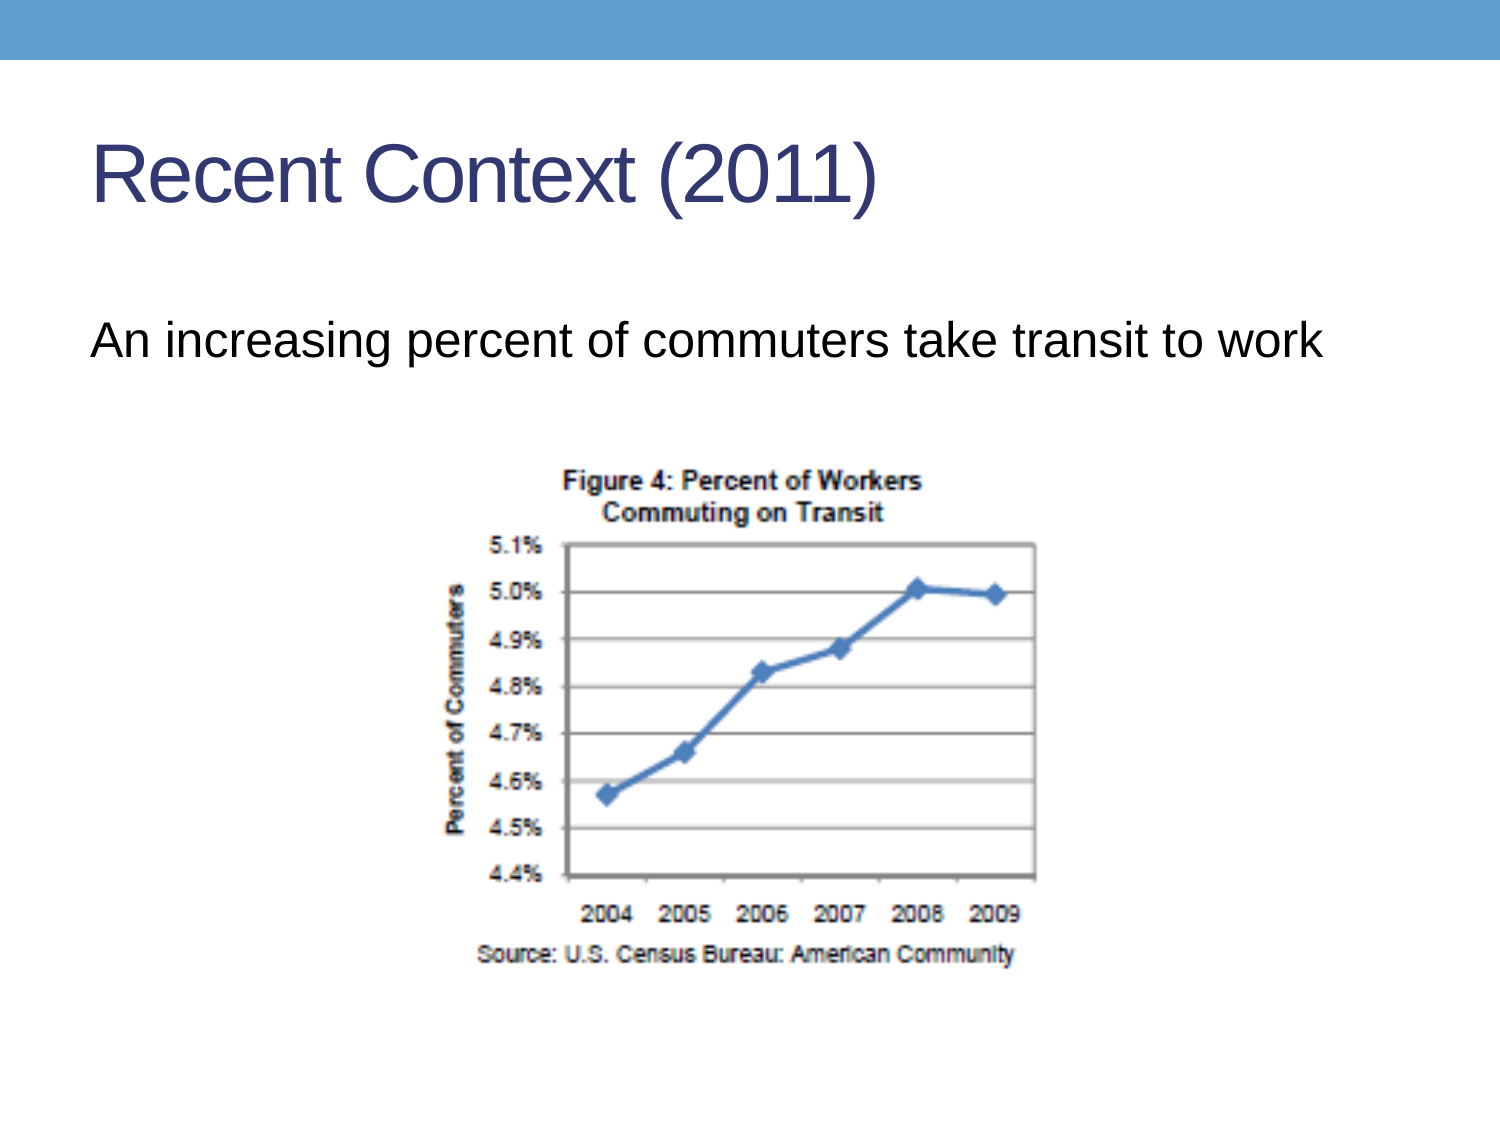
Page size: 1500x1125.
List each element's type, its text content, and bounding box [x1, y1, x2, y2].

picture [387, 439, 1095, 1024]
list An increasing percent of commuters take transit to work [75, 299, 1425, 1063]
title Recent Context (2011) [75, 87, 1425, 250]
